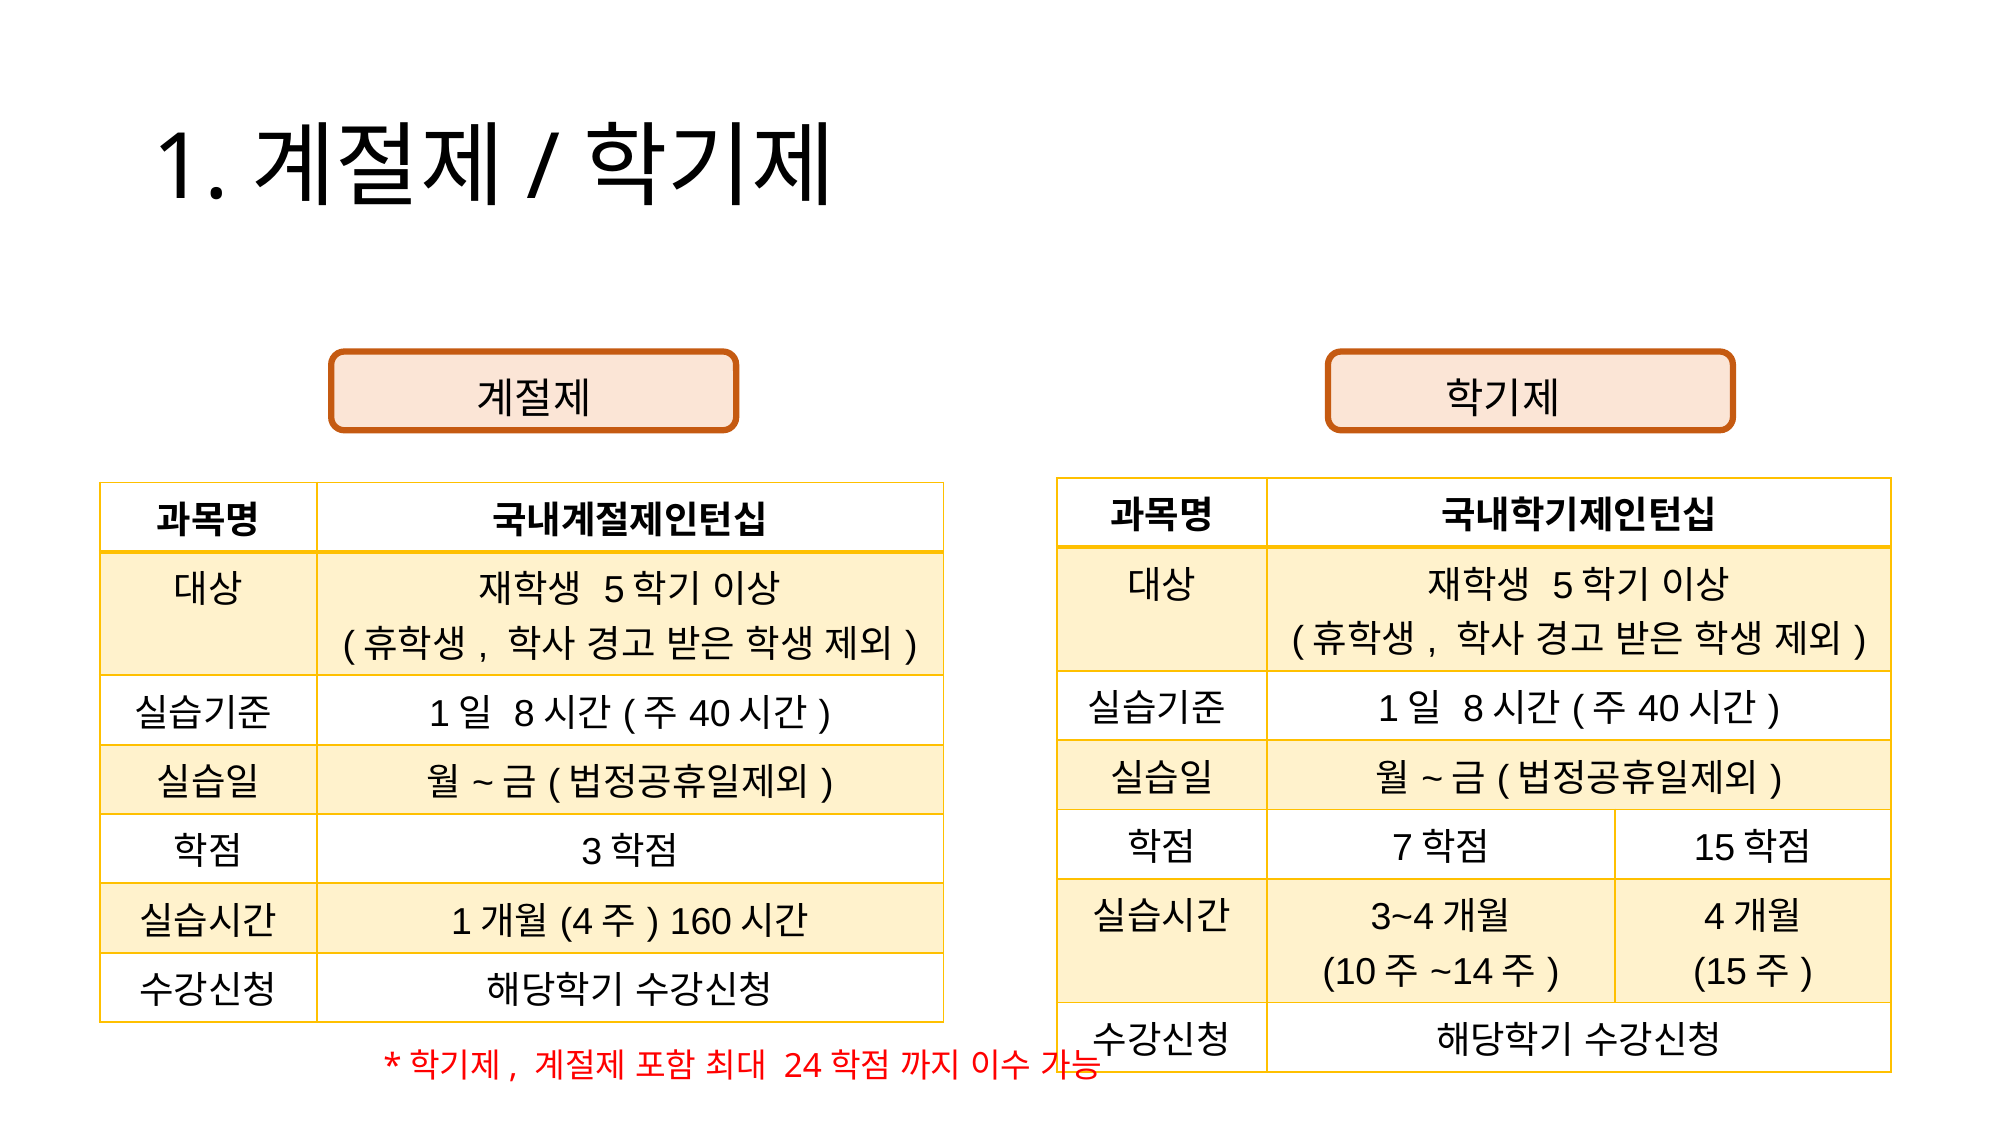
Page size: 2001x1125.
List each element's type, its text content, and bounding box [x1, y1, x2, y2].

table_cell 재학생 5학기 이상 (휴학생, 학사 경고 받은 학생 제외) [318, 554, 943, 674]
text_box *학기제, 계절제 포함 최대 24학점 까지 이수 가능 [368, 1036, 1780, 1092]
table_cell 학점 [1058, 810, 1266, 878]
table_header 국내계절제인턴십 [318, 483, 943, 550]
table_cell 월~금(법정공휴일제외) [1268, 741, 1890, 809]
text_box 학기제 [1015, 299, 1863, 1014]
table_cell 해당학기 수강신청 [318, 954, 943, 1021]
table_cell 7학점 [1268, 810, 1614, 878]
table_cell 1일 8시간(주40시간) [1268, 672, 1890, 739]
list 계절제 [137, 299, 930, 482]
table_cell 3~4개월 (10주~14주) [1268, 880, 1614, 1002]
table_cell 실습일 [101, 746, 316, 813]
table_header 과목명 [1058, 479, 1266, 545]
table_cell 수강신청 [1058, 1003, 1266, 1036]
title 1.계절제/학기제 [137, 59, 1863, 278]
table_cell 학점 [101, 815, 316, 882]
table_cell 해당학기 수강신청 [1268, 1003, 1890, 1071]
table_cell 재학생 5학기 이상 (휴학생, 학사 경고 받은 학생 제외) [1268, 549, 1890, 670]
table_cell 1일 8시간(주40시간) [318, 676, 943, 744]
table_header 국내학기제인턴십 [1268, 479, 1890, 545]
table_cell 15학점 [1616, 810, 1890, 878]
table_cell 1개월(4주) 160시간 [318, 884, 943, 952]
table_cell 대상 [101, 554, 316, 674]
table_cell 실습기준 [101, 676, 316, 744]
table_header 과목명 [101, 483, 316, 550]
table_cell 수강신청 [101, 954, 316, 1021]
table_cell 4개월 (15주) [1616, 880, 1890, 1002]
table_cell 실습기준 [1058, 672, 1266, 739]
table_cell 3학점 [318, 815, 943, 882]
table_cell 실습시간 [101, 884, 316, 952]
table_cell 대상 [1058, 549, 1266, 670]
table_cell 월~금(법정공휴일제외) [318, 746, 943, 813]
table_cell 실습시간 [1058, 880, 1266, 1002]
table_cell 실습일 [1058, 741, 1266, 809]
